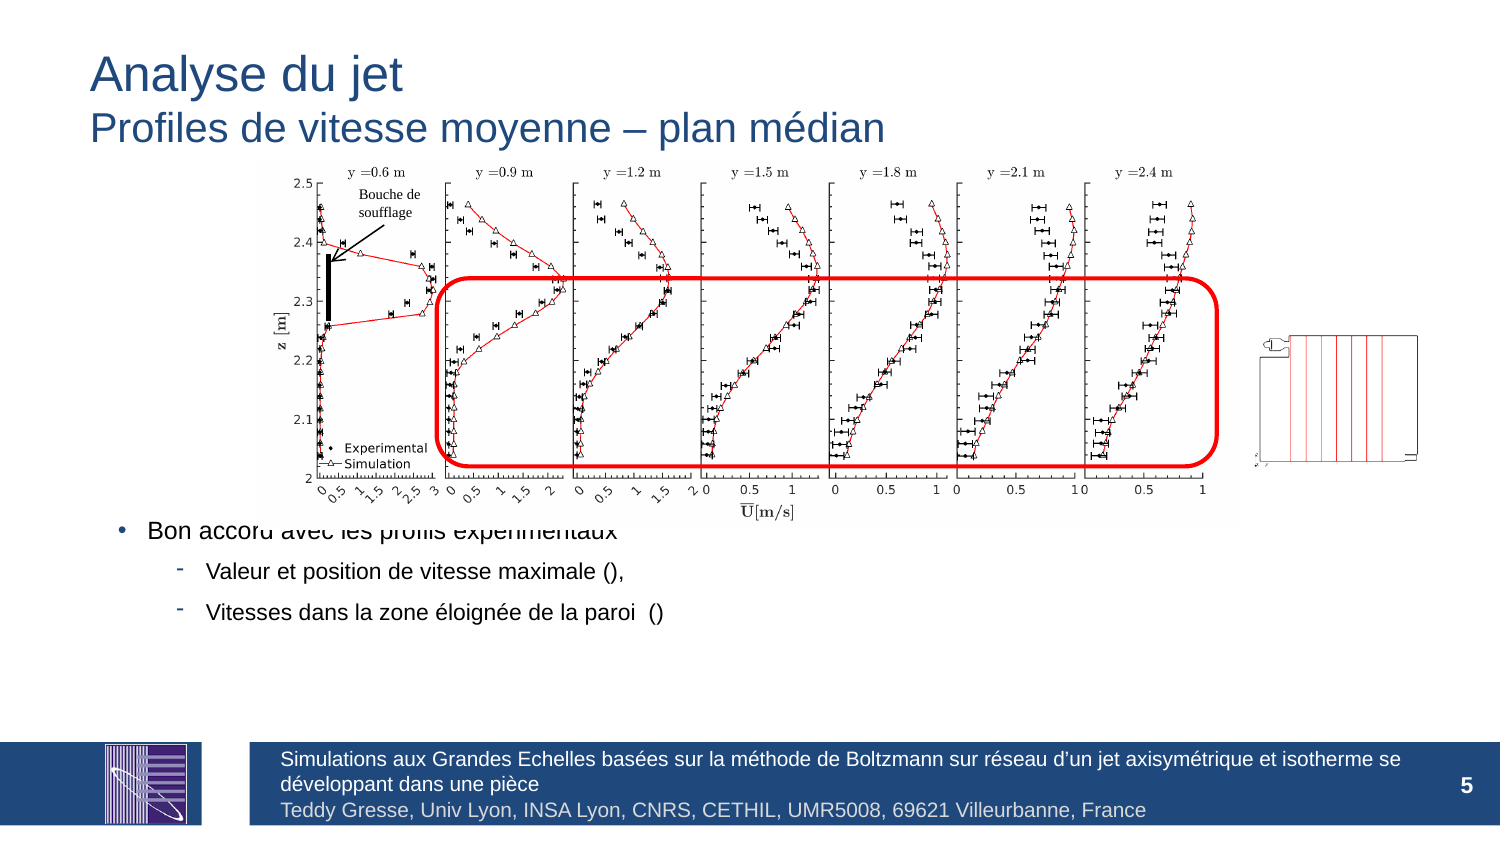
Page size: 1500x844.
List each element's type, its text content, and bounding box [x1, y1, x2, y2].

text_box Simulations aux Grandes Echelles basées sur la méthode de Boltzmann sur réseau d’un jet axisymétrique et isotherme se développant dans une pièce [265, 752, 1471, 788]
title Analyse du jet Profiles de vitesse moyenne – plan médian [75, 33, 1425, 133]
text_box Teddy Gresse, Univ Lyon, INSA Lyon, CNRS, CETHIL, UMR5008, 69621 Villeurbanne, France [265, 789, 1471, 825]
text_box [258, 160, 1419, 530]
picture [105, 744, 187, 824]
text_box 5 [1445, 763, 1478, 806]
